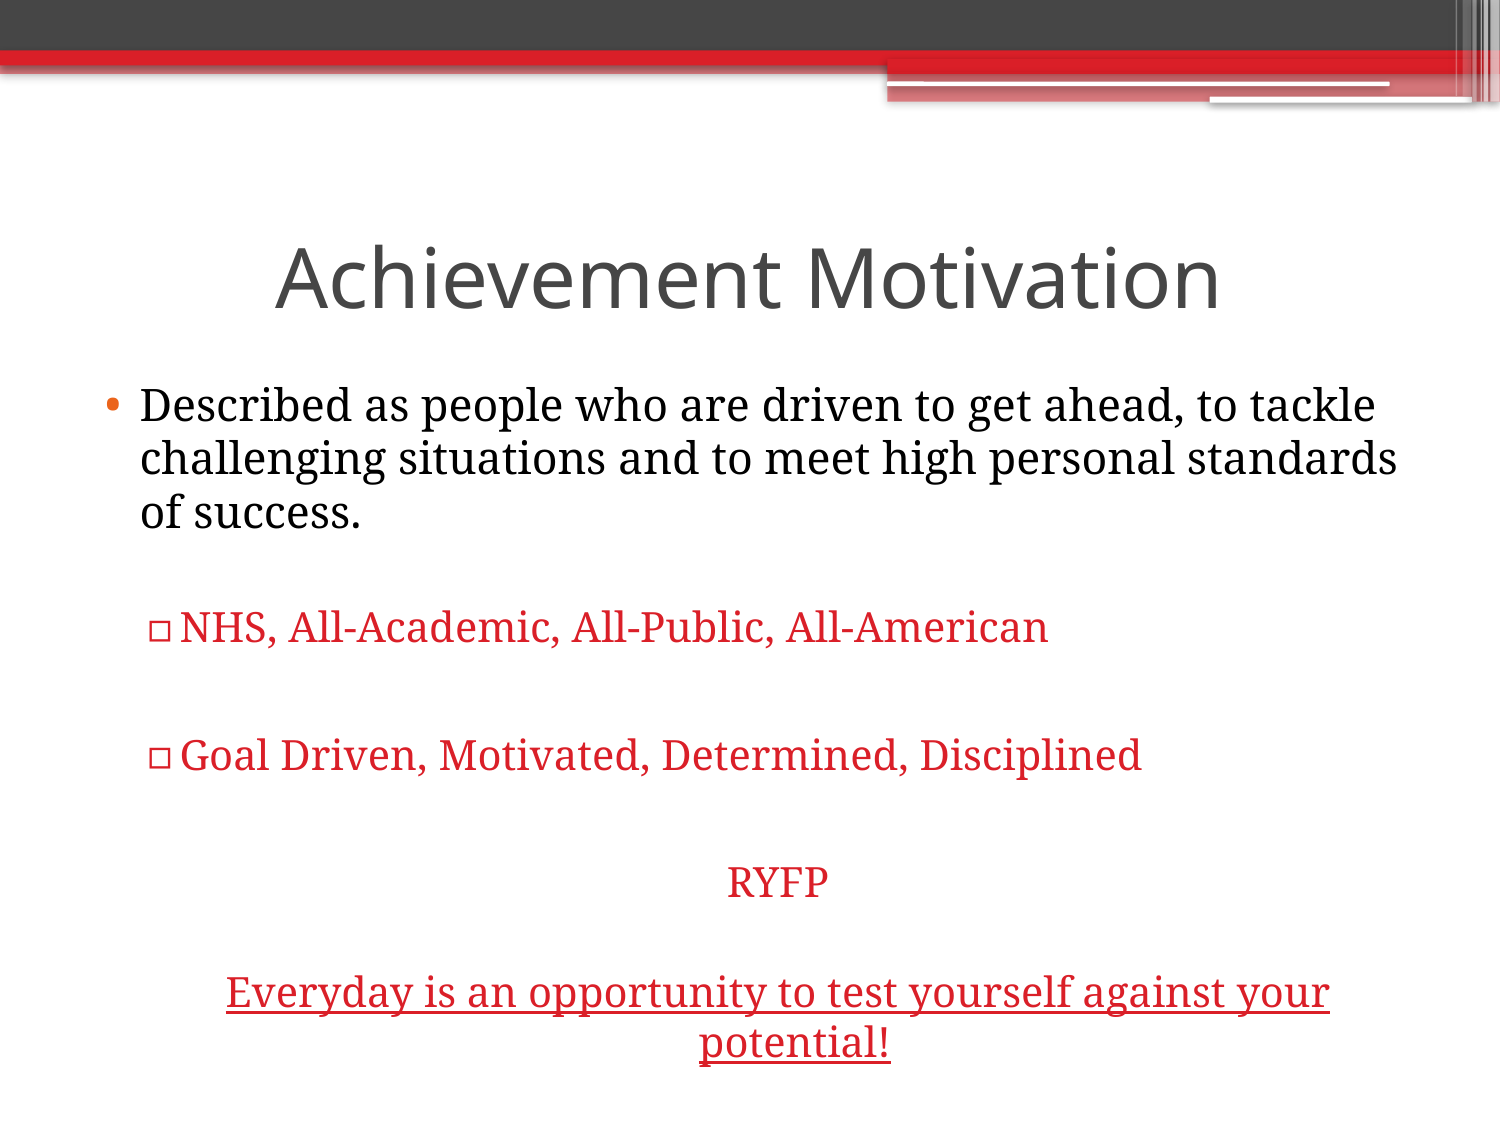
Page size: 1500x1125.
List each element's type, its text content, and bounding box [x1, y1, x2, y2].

list Described as people who are driven to get ahead, to tackle challenging situations and to meet high personal standards of success. NHS, All-Academic, All-Public, All-American Goal Driven, Motivated, Determined, Disciplined RYFP Everyday is an opportunity to test yourself against your potential! [75, 368, 1425, 1079]
title Achievement Motivation [75, 187, 1425, 363]
